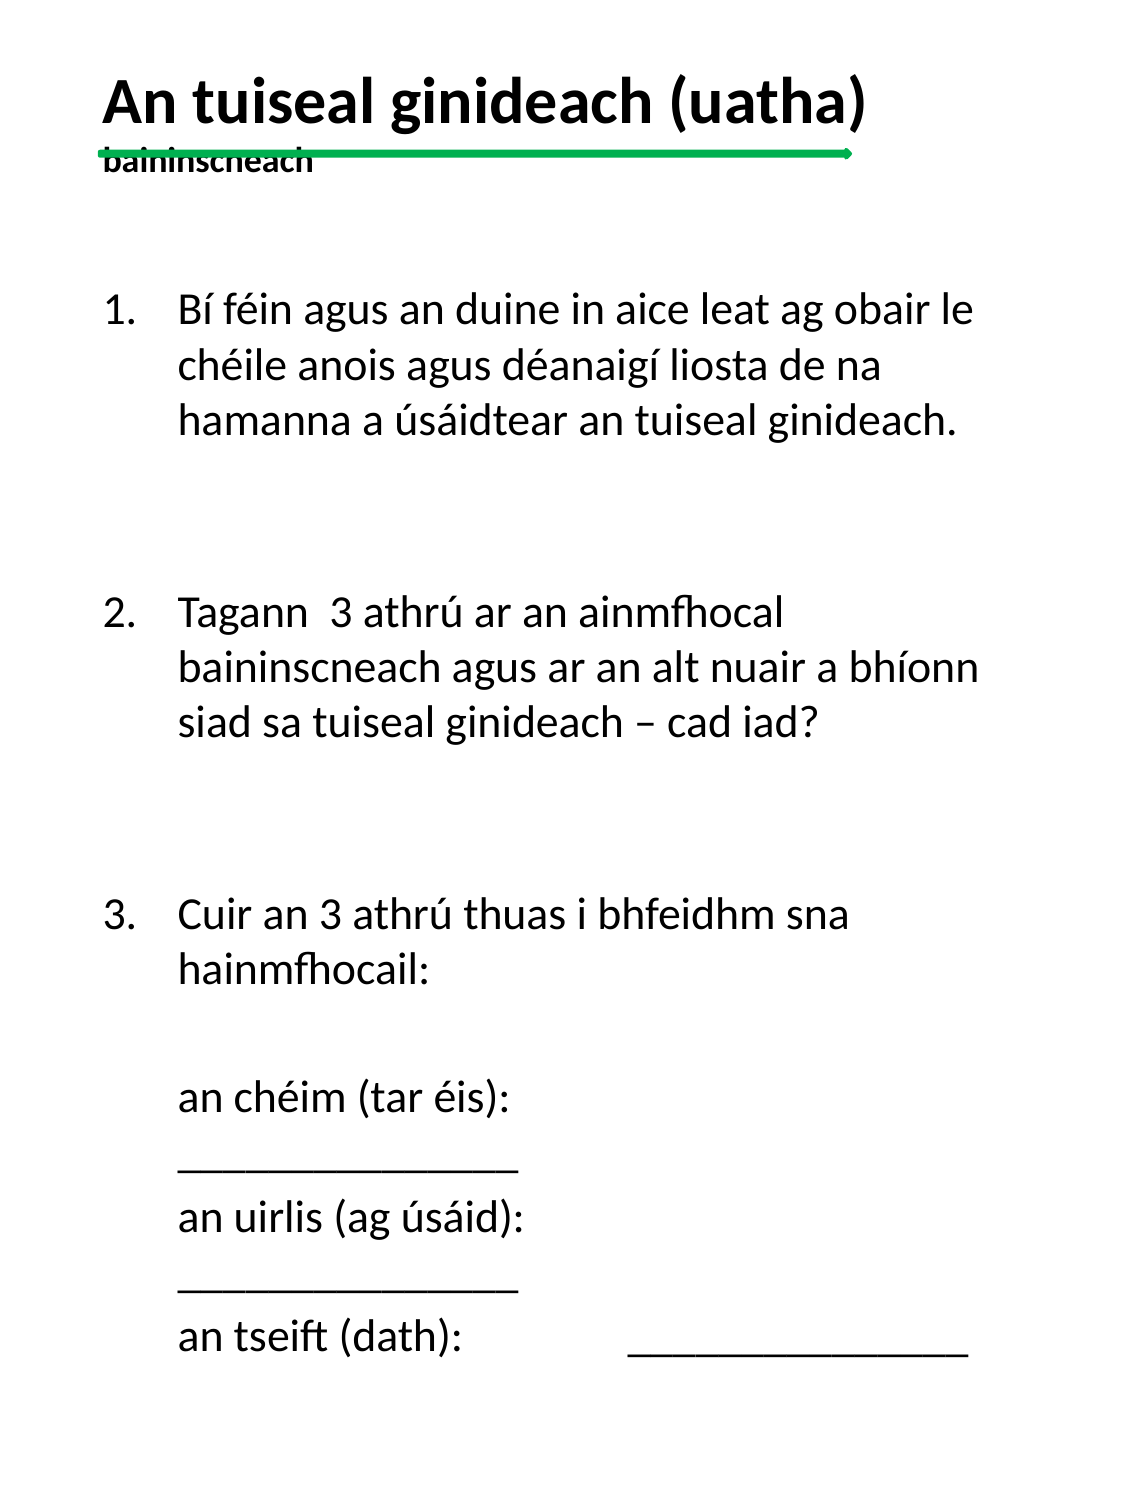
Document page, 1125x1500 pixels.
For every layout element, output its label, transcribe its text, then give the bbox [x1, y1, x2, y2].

text_box [97, 148, 853, 160]
title An tuiseal ginideach (uatha) baininscneach [87, 50, 1088, 188]
subtitle Bí féin agus an duine in aice leat ag obair le chéile anois agus déanaigí liosta de na hamanna a úsáidtear an tuiseal ginideach. Tagann 3 athrú ar an ainmfhocal baininscneach agus ar an alt nuair a bhíonn siad sa tuiseal ginideach – cad iad? Cuir an 3 athrú thuas i bhfeidhm sna hainmfhocail: an chéim (tar éis): _______________ an uirlis (ag úsáid): _______________ an tseift (dath): _______________ [87, 212, 1063, 1438]
